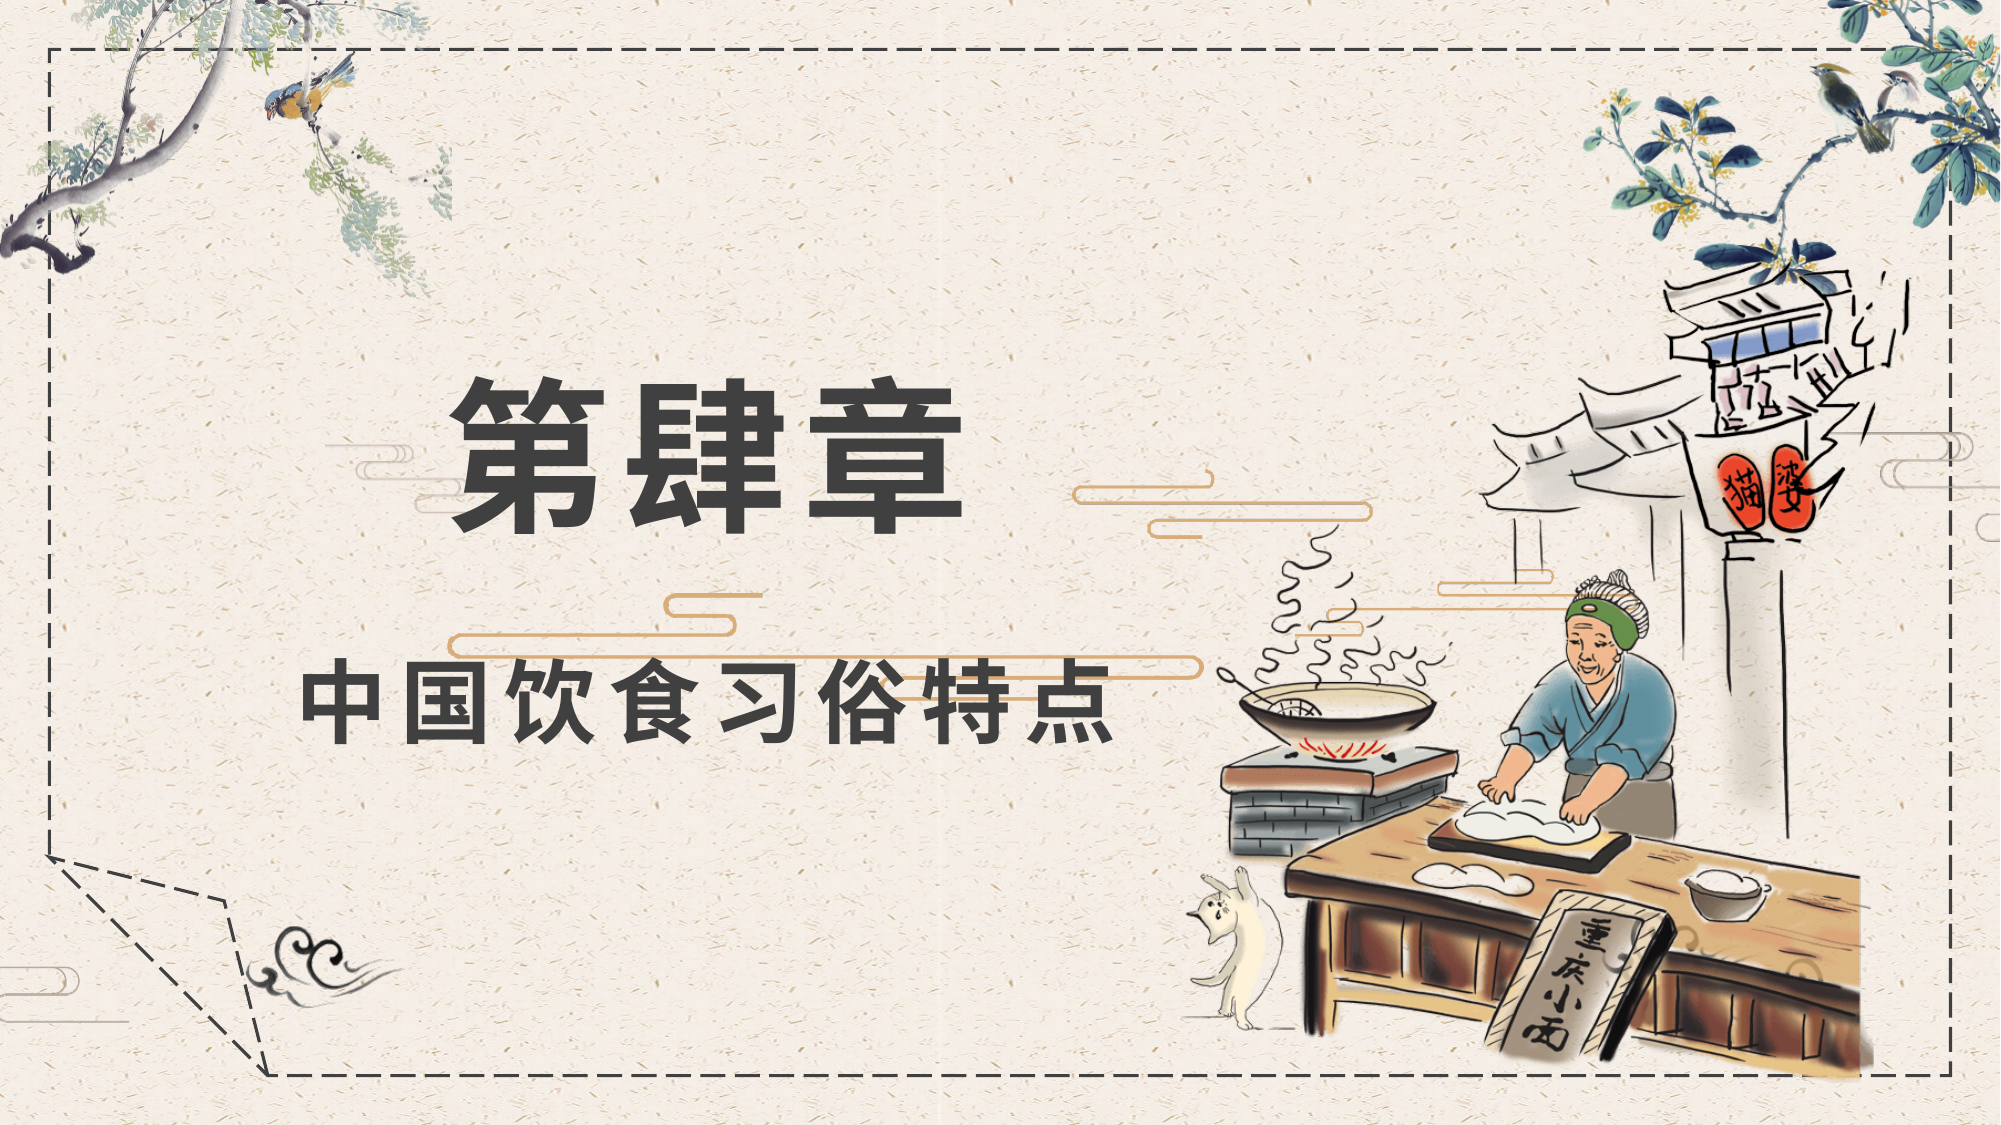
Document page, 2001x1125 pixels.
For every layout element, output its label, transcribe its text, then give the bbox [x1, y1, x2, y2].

picture [0, 0, 2001, 1125]
text_box 中国饮食习俗特点 [280, 637, 952, 763]
text_box 第肆章 [413, 345, 952, 561]
